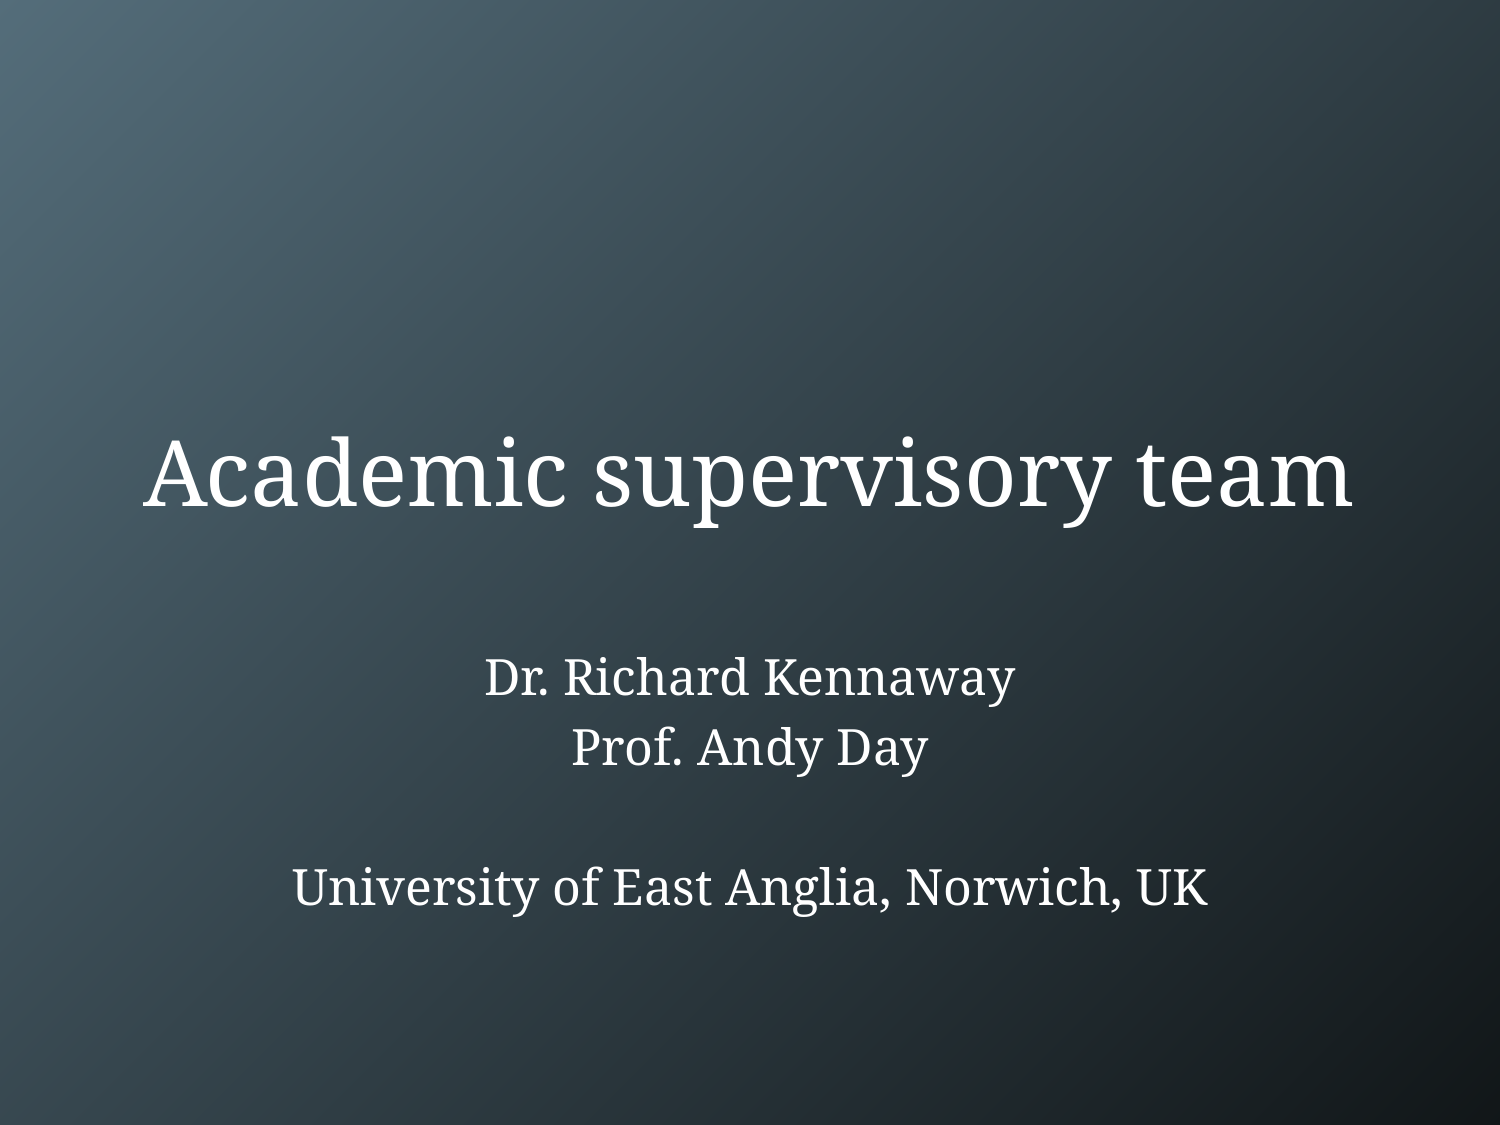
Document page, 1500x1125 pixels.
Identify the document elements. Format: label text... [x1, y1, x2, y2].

title Academic supervisory team [112, 349, 1388, 591]
subtitle Dr. Richard Kennaway Prof. Andy Day University of East Anglia, Norwich, UK [225, 637, 1275, 925]
